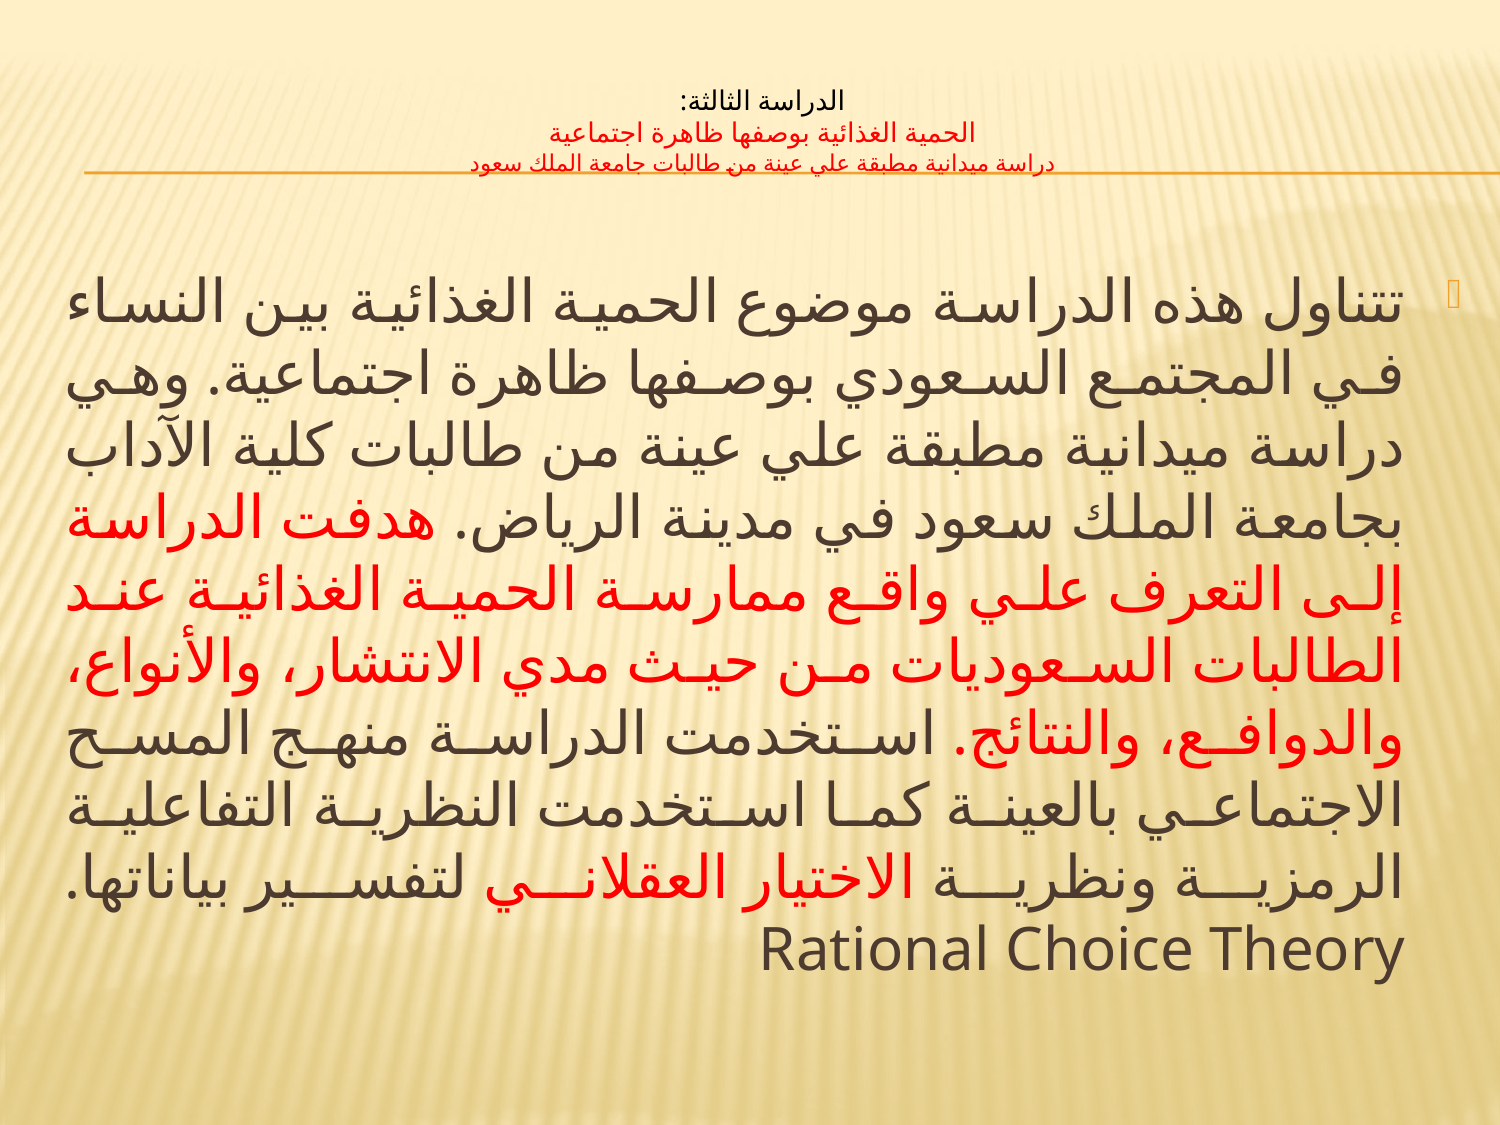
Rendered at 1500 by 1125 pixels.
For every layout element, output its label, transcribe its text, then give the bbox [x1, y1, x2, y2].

title الدراسة الثالثة: الحمية الغذائية بوصفها ظاهرة اجتماعية دراسة ميدانية مطبقة علي عينة من طالبات جامعة الملك سعود [50, 75, 1475, 213]
list تتناول هذه الدراسة موضوع الحمية الغذائية بين النساء في المجتمع السعودي بوصفها ظاهرة اجتماعية. وهي دراسة ميدانية مطبقة علي عينة من طالبات كلية الآداب بجامعة الملك سعود في مدينة الرياض. هدفت الدراسة إلى التعرف علي واقع ممارسة الحمية الغذائية عند الطالبات السعوديات من حيث مدي الانتشار، والأنواع، والدوافع، والنتائج. استخدمت الدراسة منهج المسح الاجتماعي بالعينة كما استخدمت النظرية التفاعلية الرمزية ونظرية الاختيار العقلاني لتفسير بياناتها. Rational Choice Theory [50, 254, 1475, 998]
